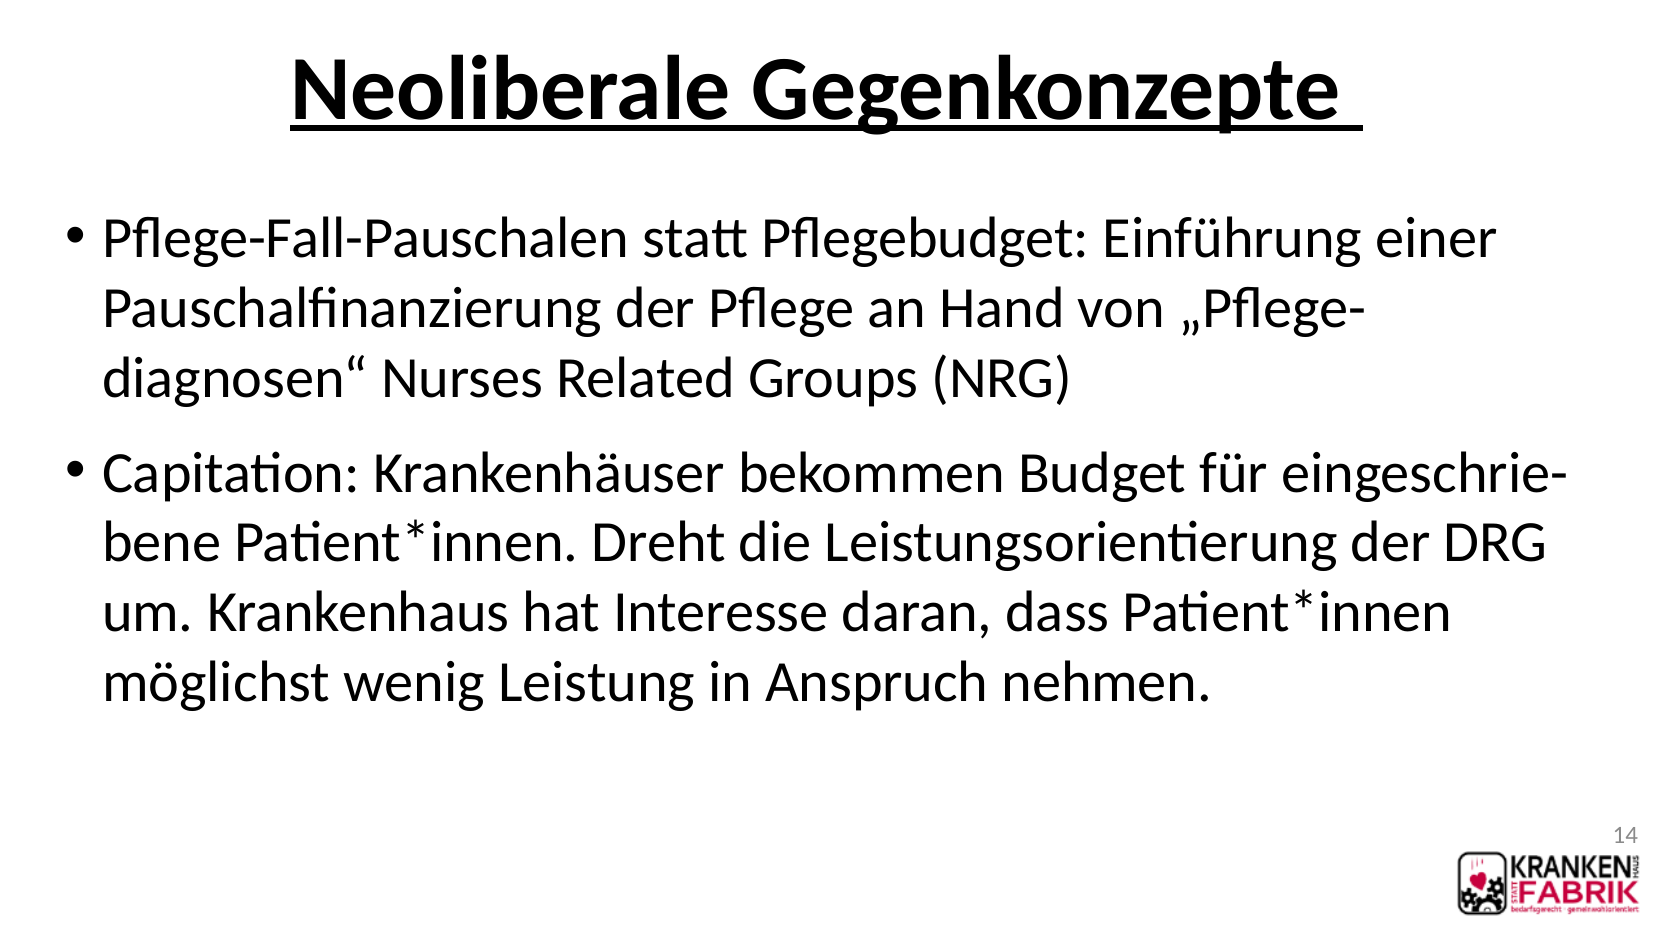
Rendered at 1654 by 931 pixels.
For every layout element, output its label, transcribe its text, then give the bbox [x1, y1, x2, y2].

text_box Pflege-Fall-Pauschalen statt Pflegebudget: Einführung einer Pauschalfinanzierung der Pflege an Hand von „Pflege-diagnosen“ Nurses Related Groups (NRG) Capitation: Krankenhäuser bekommen Budget für eingeschrie-bene Patient*innen. Dreht die Leistungsorientierung der DRG um. Krankenhaus hat Interesse daran, dass Patient*innen möglichst wenig Leistung in Anspruch nehmen. [49, 191, 1619, 859]
picture [1443, 837, 1654, 930]
text_box Neoliberale Gegenkonzepte [113, 0, 1540, 180]
text_box 14 [1281, 809, 1653, 859]
